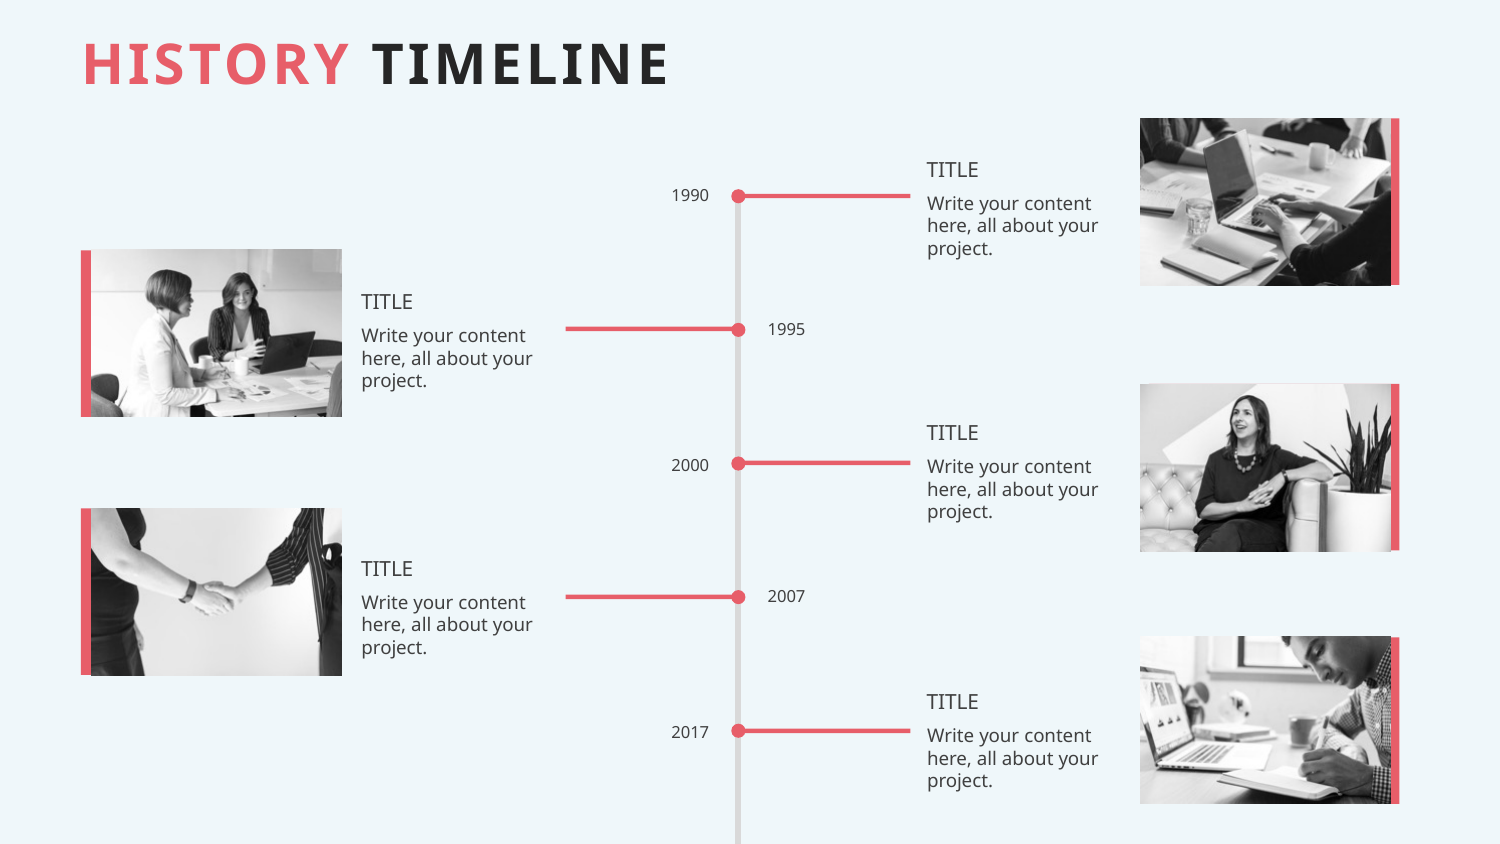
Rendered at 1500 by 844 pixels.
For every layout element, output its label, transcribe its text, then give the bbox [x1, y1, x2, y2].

text_box [741, 460, 911, 466]
text_box HISTORY TIMELINE [80, 37, 1012, 96]
text_box [1148, 636, 1400, 805]
picture [1140, 384, 1391, 552]
text_box [731, 589, 738, 605]
text_box [746, 193, 911, 199]
text_box 2017 [656, 714, 725, 750]
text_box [348, 280, 572, 376]
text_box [913, 681, 1138, 777]
text_box [730, 723, 738, 739]
picture [1140, 118, 1391, 286]
text_box [739, 723, 746, 739]
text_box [913, 411, 1138, 507]
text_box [913, 148, 1138, 244]
text_box 1995 [752, 311, 821, 346]
text_box [572, 326, 736, 332]
text_box 2007 [752, 578, 821, 614]
text_box [741, 728, 911, 734]
text_box [731, 322, 738, 338]
text_box [1148, 383, 1400, 551]
text_box [730, 455, 738, 472]
text_box [739, 322, 747, 338]
text_box 1990 [656, 177, 725, 213]
picture [1140, 636, 1391, 804]
text_box [80, 249, 332, 418]
text_box [730, 188, 747, 204]
text_box 2000 [656, 447, 725, 482]
picture [91, 249, 342, 417]
text_box [572, 594, 736, 600]
text_box [1148, 117, 1400, 286]
text_box [739, 456, 746, 471]
picture [91, 508, 342, 676]
text_box [739, 589, 747, 605]
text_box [348, 547, 572, 643]
text_box [80, 507, 332, 676]
